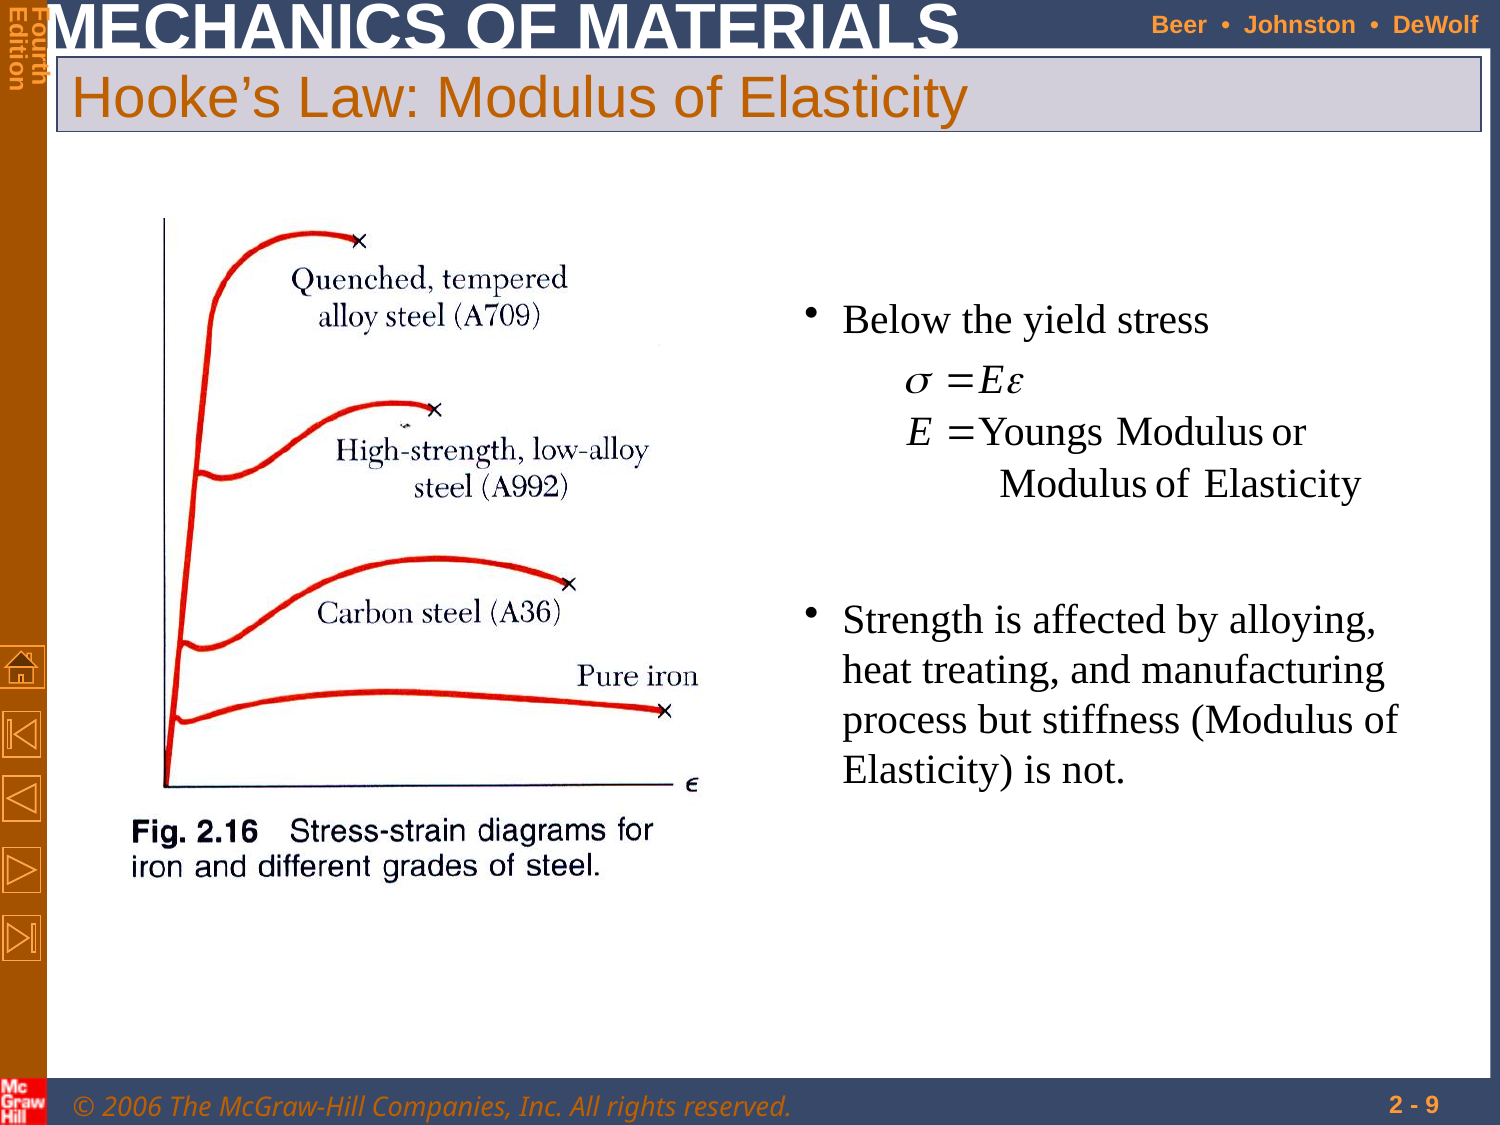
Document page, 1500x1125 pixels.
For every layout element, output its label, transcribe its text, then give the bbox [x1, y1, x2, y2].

picture [116, 218, 718, 907]
title Hooke’s Law: Modulus of Elasticity [56, 56, 1482, 132]
slide_number 2 - 9 [1304, 1080, 1455, 1119]
text_box Strength is affected by alloying, heat treating, and manufacturing process but stiffness (Modulus of Elasticity) is not. [789, 584, 1460, 800]
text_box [789, 284, 1378, 513]
picture [0, 1078, 47, 1125]
